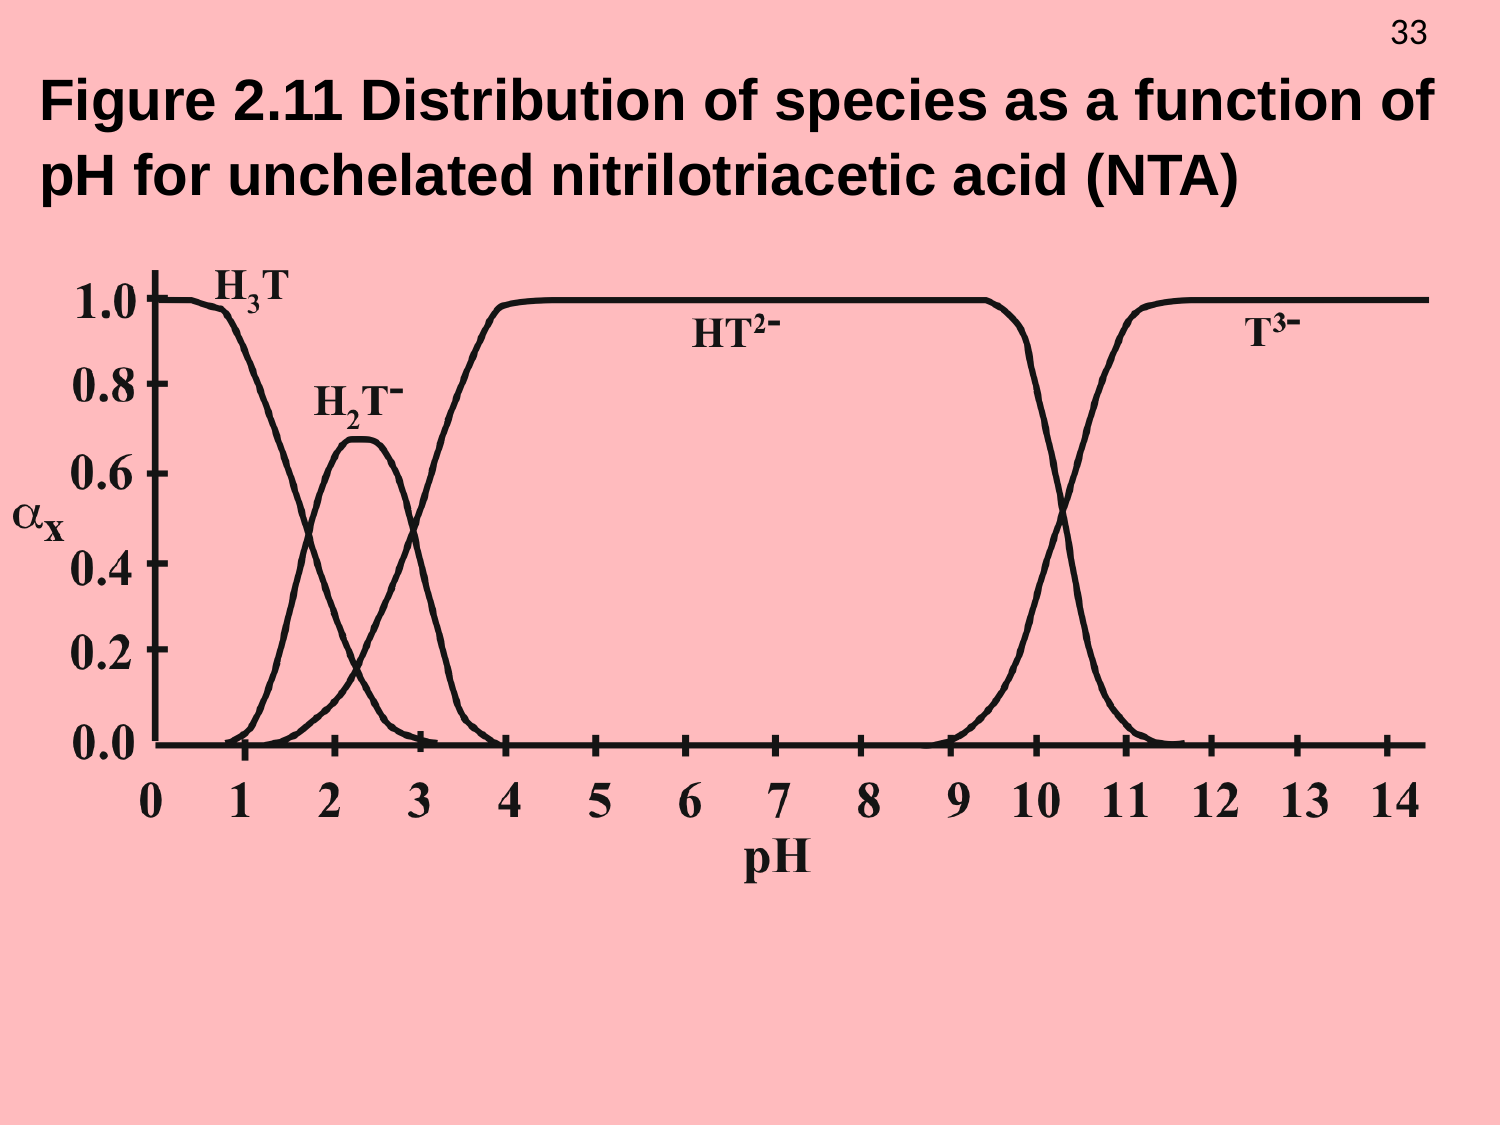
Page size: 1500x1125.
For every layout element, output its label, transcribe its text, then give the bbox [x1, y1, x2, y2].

picture [3, 253, 1451, 888]
text_box Figure 2.11 Distribution of species as a function of pH for unchelated nitrilotriacetic acid (NTA) [24, 49, 1463, 215]
text_box 33 [1374, 0, 1488, 60]
